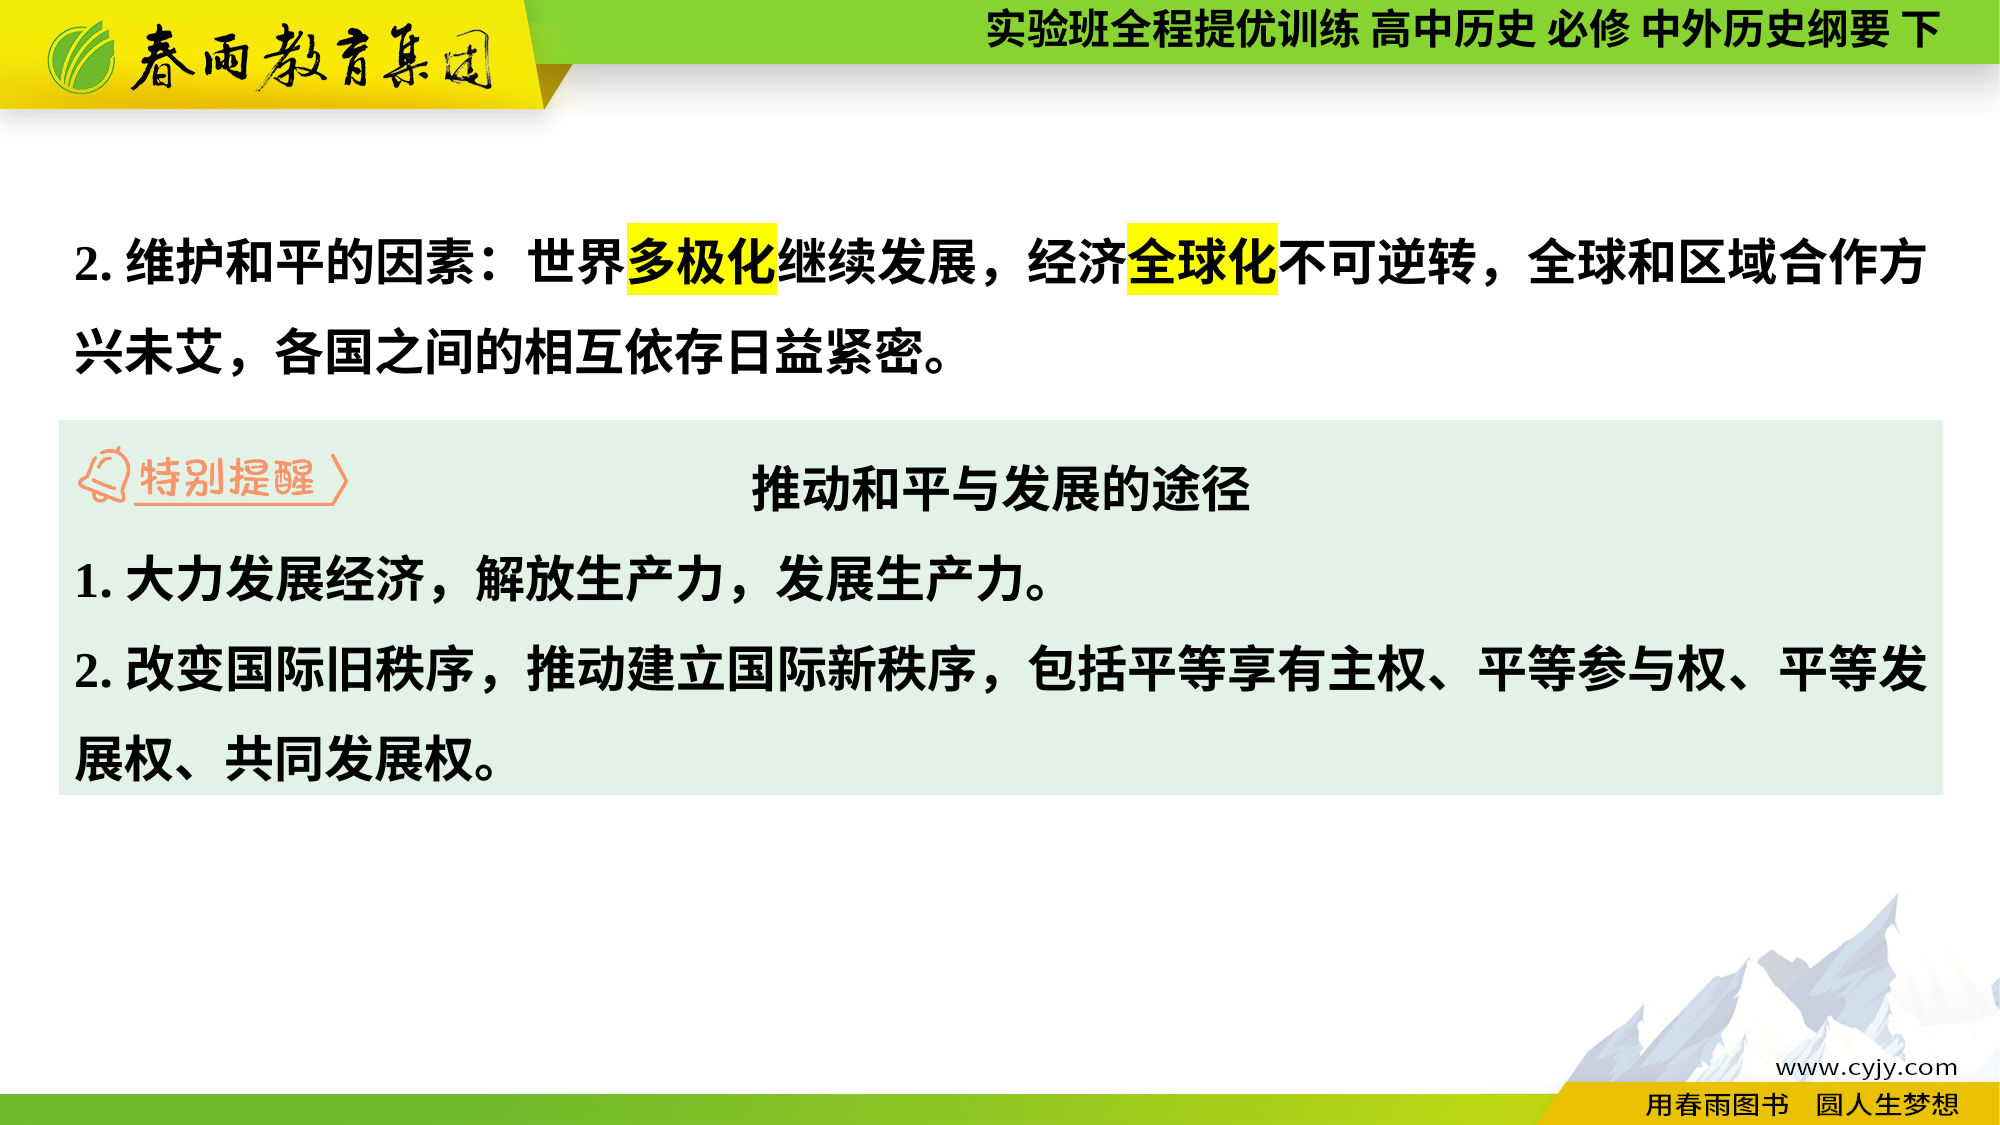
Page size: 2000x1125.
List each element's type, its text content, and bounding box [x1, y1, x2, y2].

text_box 推动和平与发展的途径 1.大力发展经济，解放生产力，发展生产力。 2.改变国际旧秩序，推动建立国际新秩序，包括平等享有主权、平等参与权、平等发展权、共同发展权。 [59, 420, 1944, 795]
picture [0, 0, 2000, 1125]
list 2.维护和平的因素：世界多极化继续发展，经济全球化不可逆转，全球和区域合作方兴未艾，各国之间的相互依存日益紧密。 [59, 193, 1944, 379]
